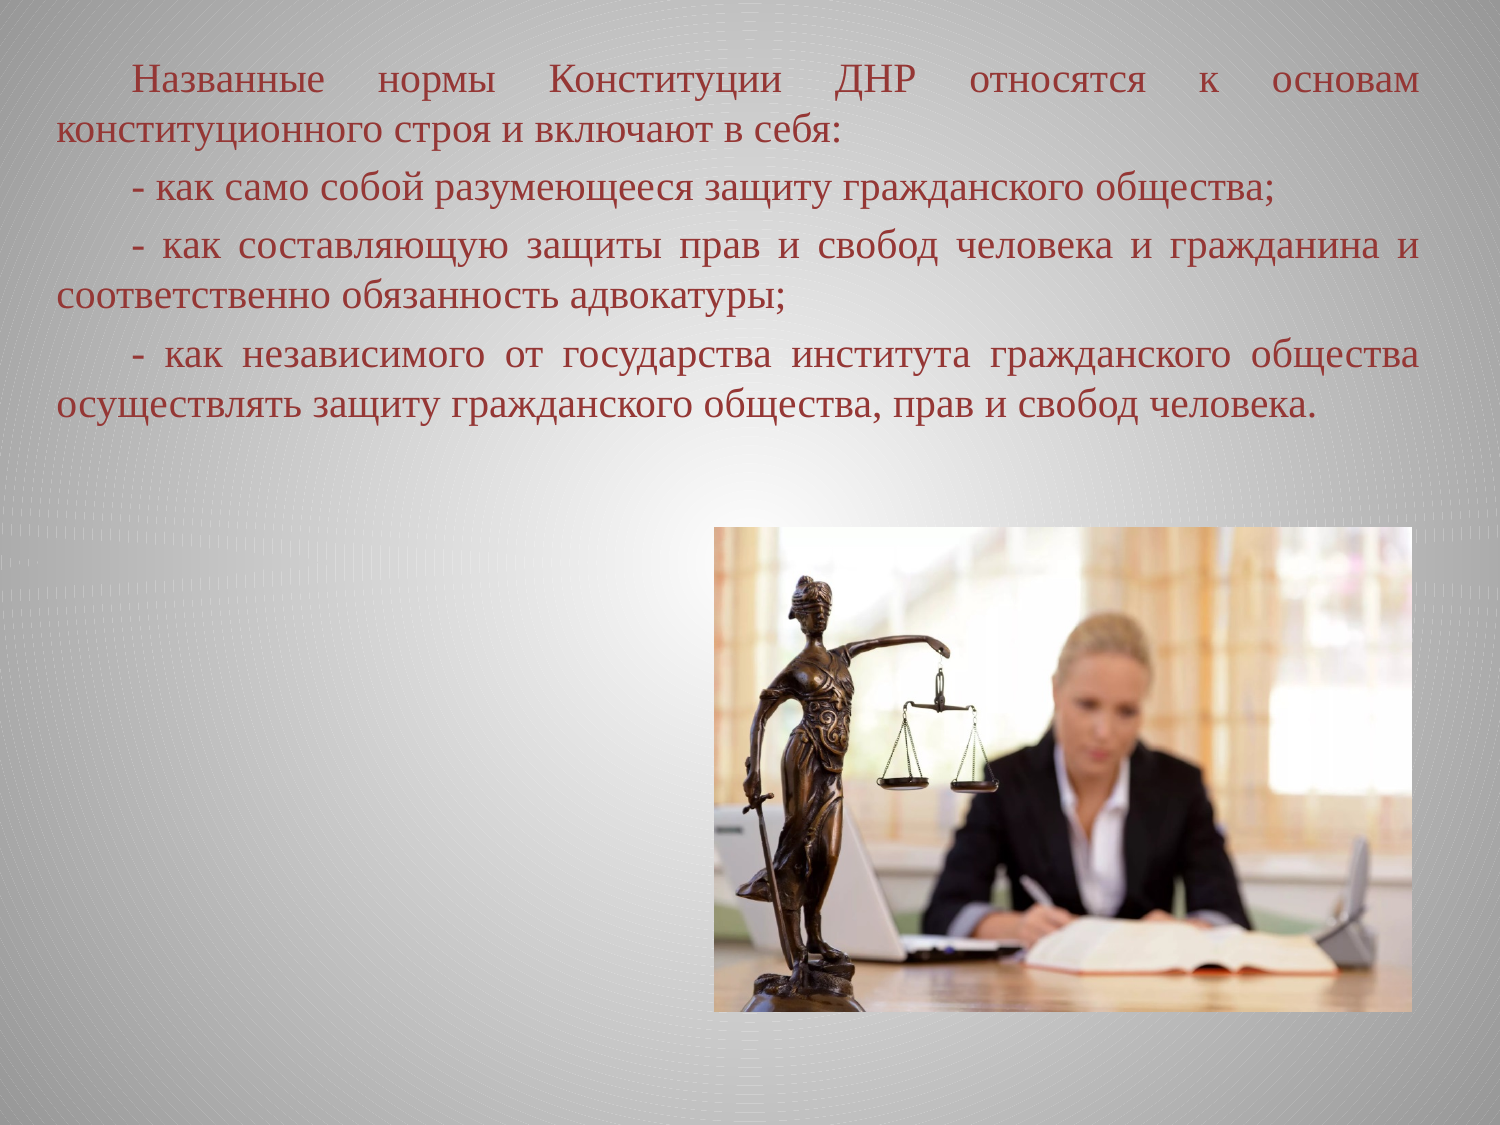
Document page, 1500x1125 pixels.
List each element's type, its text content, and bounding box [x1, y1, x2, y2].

picture [714, 526, 1412, 1012]
list Названные нормы Конституции ДНР относятся к основам конституционного строя и включают в себя: - как само собой разумеющееся защиту гражданского общества; - как составляющую защиты прав и свобод человека и гражданина и соответственно обязанность адвокатуры; - как независимого от государства института гражданского общества осуществлять защиту гражданского общества, прав и свобод человека. [41, 42, 1436, 1059]
